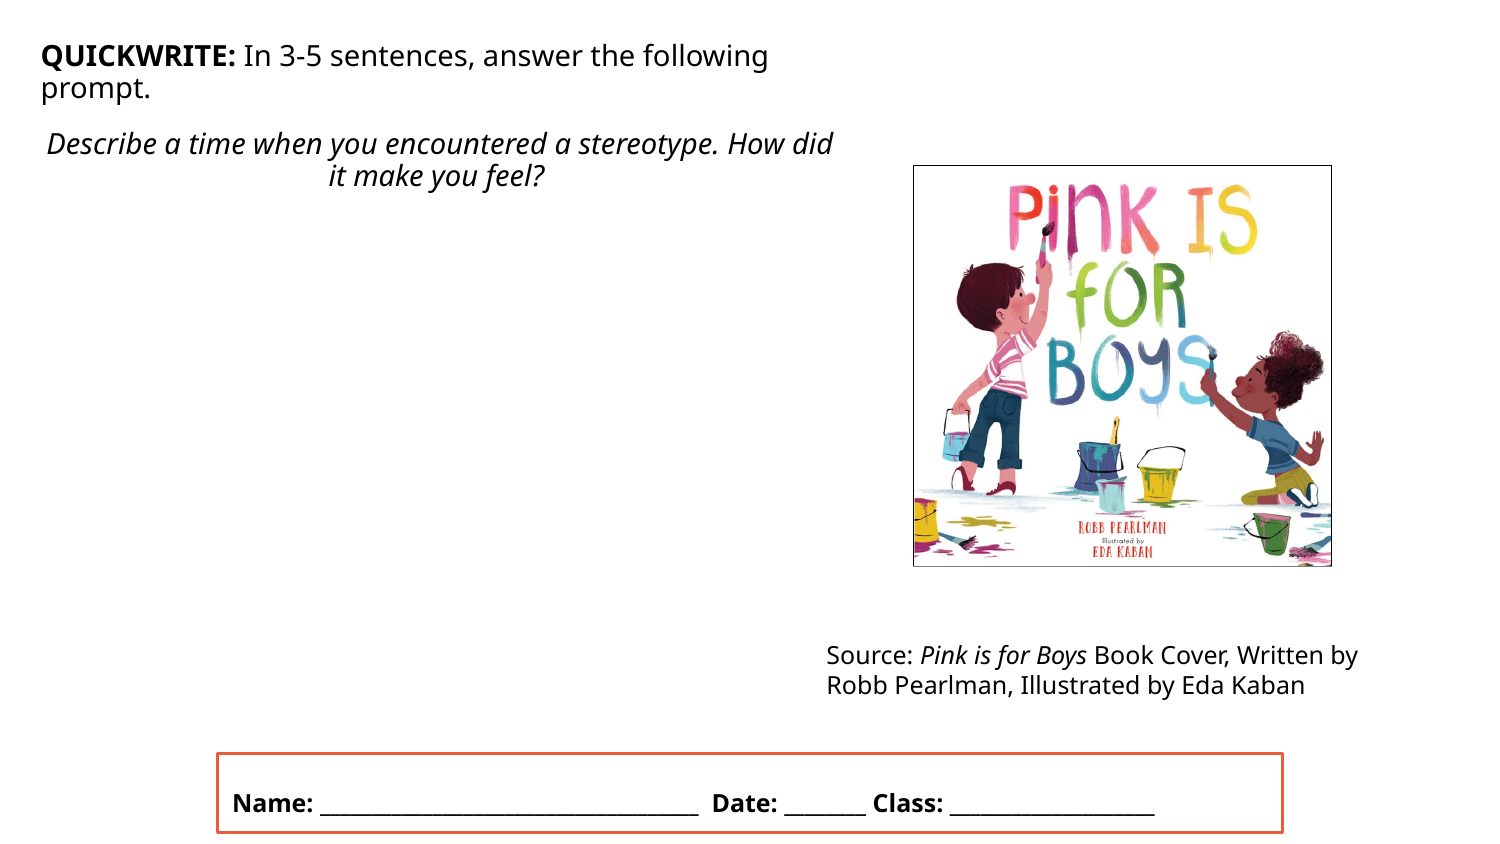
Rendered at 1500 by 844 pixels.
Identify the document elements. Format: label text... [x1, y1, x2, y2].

text_box Source: Pink is for Boys Book Cover, Written by Robb Pearlman, Illustrated by Eda Kaban [811, 633, 1434, 715]
picture [776, 105, 1469, 626]
list QUICKWRITE: In 3-5 sentences, answer the following prompt. Describe a time when you encountered a stereotype. How did it make you feel? [29, 35, 851, 391]
text_box Name: _____________________________________ Date: ________ Class: ____________________ [217, 753, 1283, 833]
